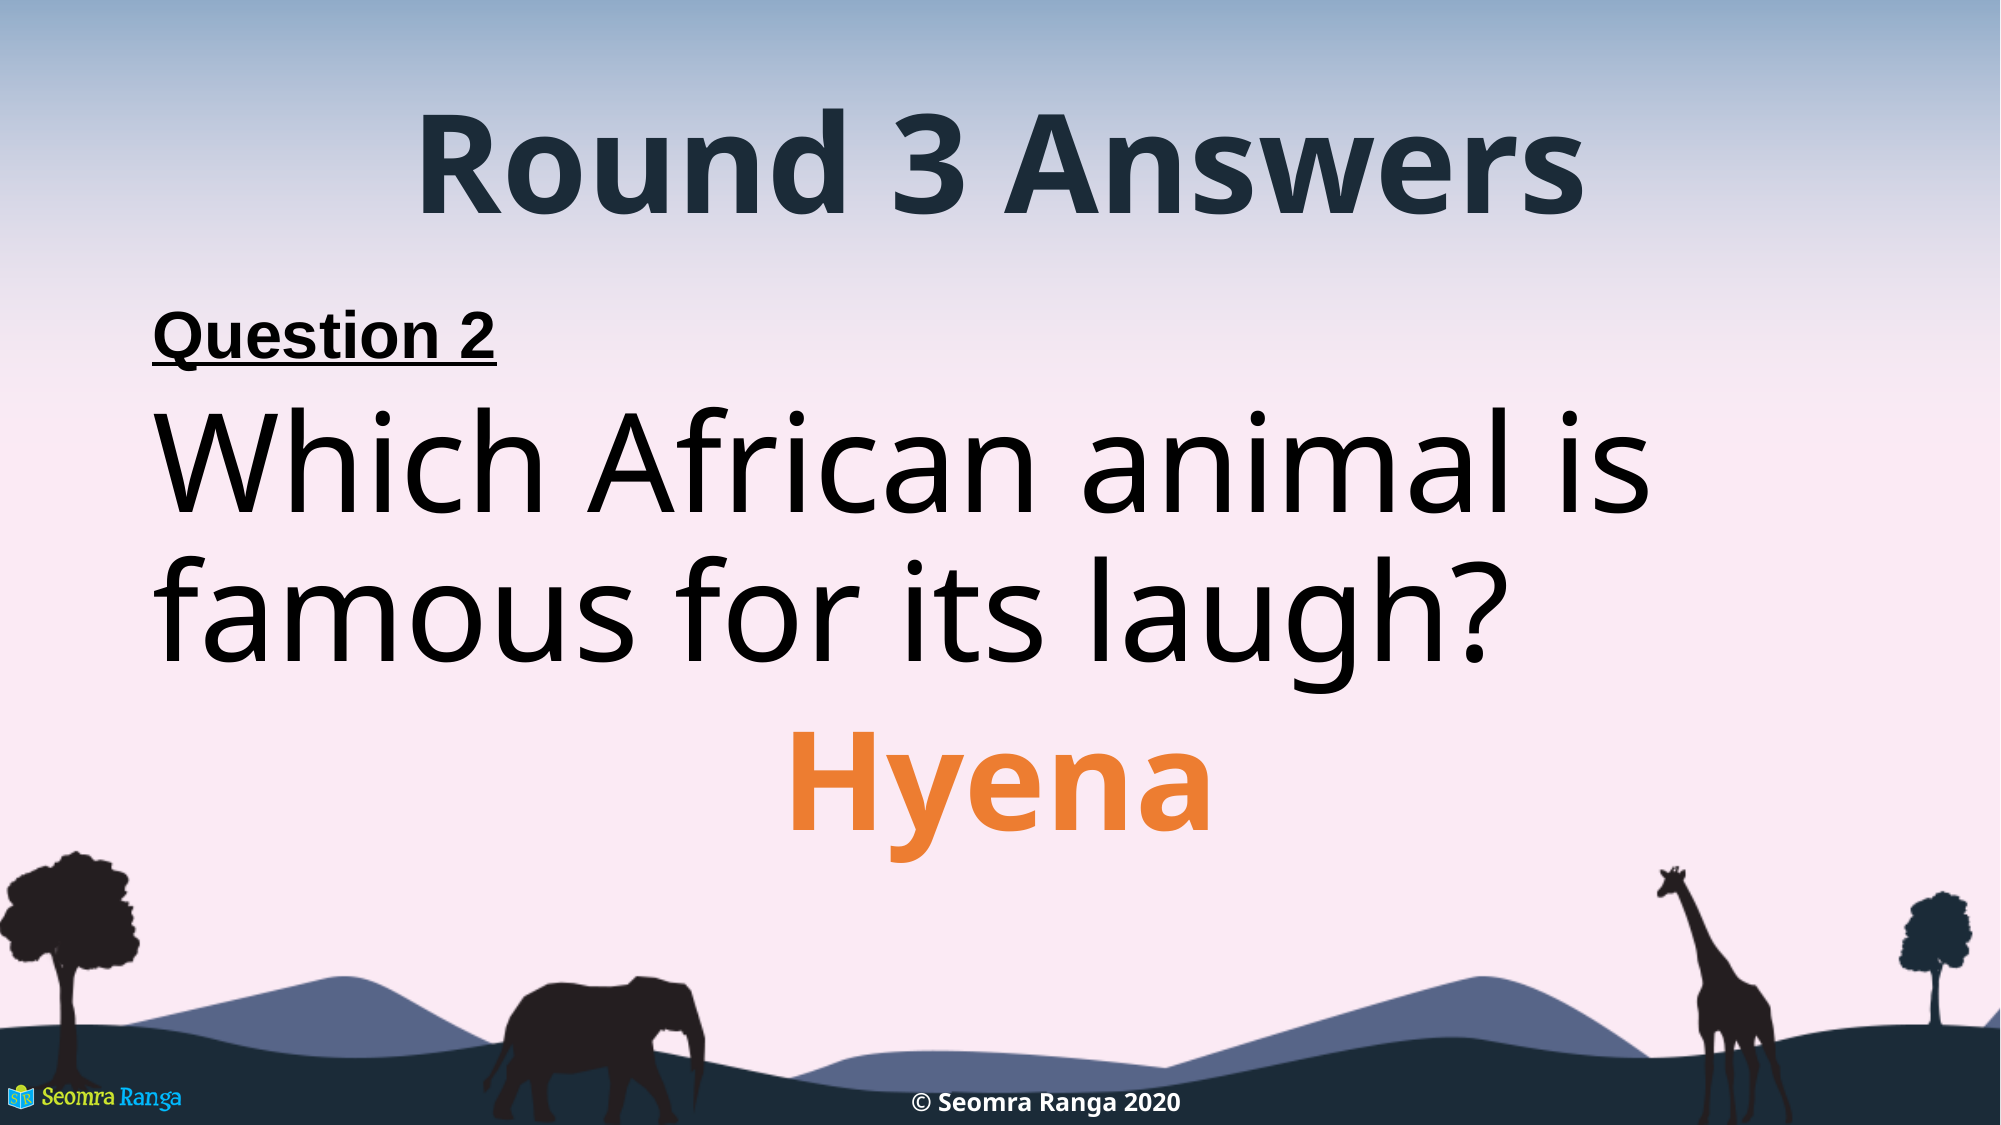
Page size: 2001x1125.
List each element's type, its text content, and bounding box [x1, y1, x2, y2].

text_box © Seomra Ranga 2020 www.seomraranga.com [762, 1079, 1330, 1125]
title Round 3 Answers [137, 59, 1863, 278]
list Question 2 Which African animal is famous for its laugh? Hyena [137, 293, 1863, 1014]
picture [0, 0, 2001, 1125]
